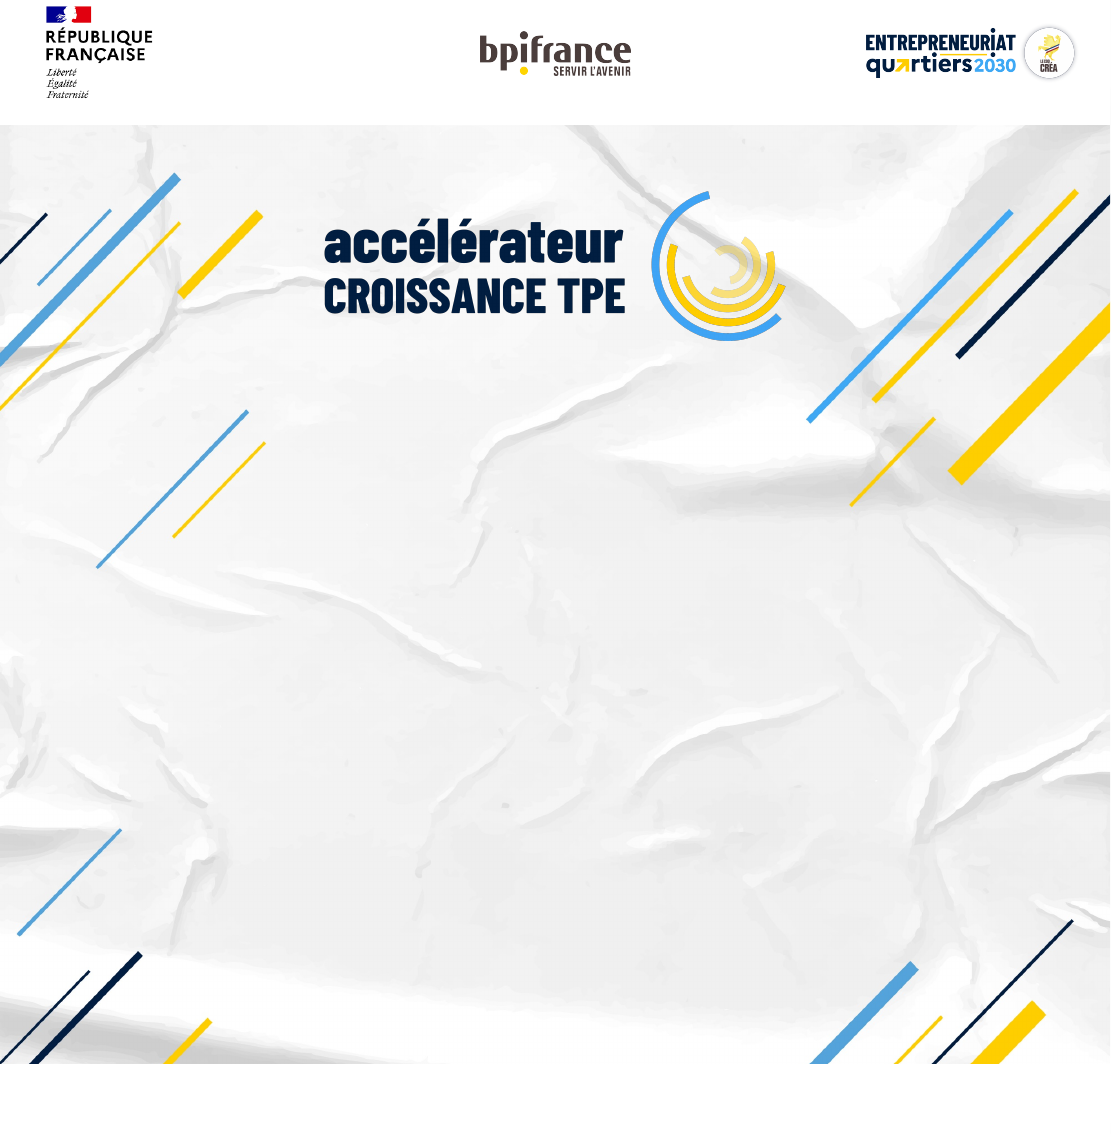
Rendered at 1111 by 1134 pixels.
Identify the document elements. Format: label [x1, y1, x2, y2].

picture [30, 0, 168, 114]
picture [480, 31, 631, 76]
picture [0, 112, 1111, 1064]
picture [866, 21, 1081, 85]
